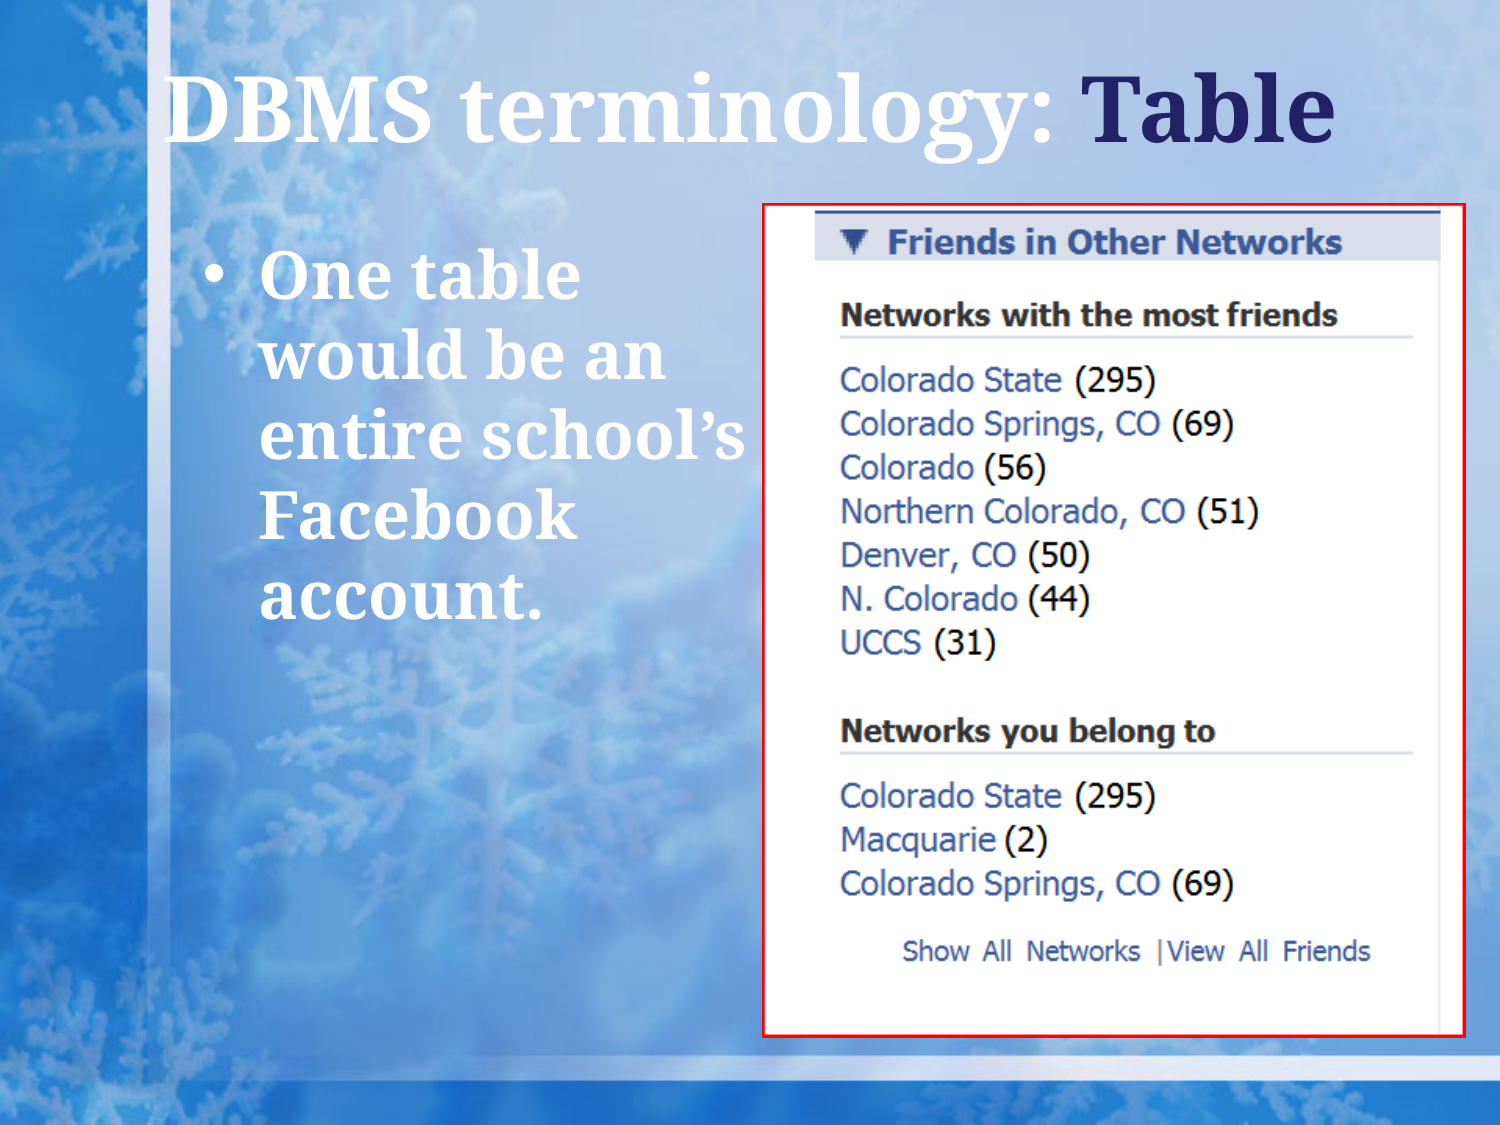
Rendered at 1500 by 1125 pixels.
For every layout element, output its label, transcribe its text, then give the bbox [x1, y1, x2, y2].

list One table would be an entire school’s Facebook account. [187, 224, 776, 1051]
picture [0, 0, 1500, 1125]
title DBMS terminology: Table [74, 12, 1426, 201]
